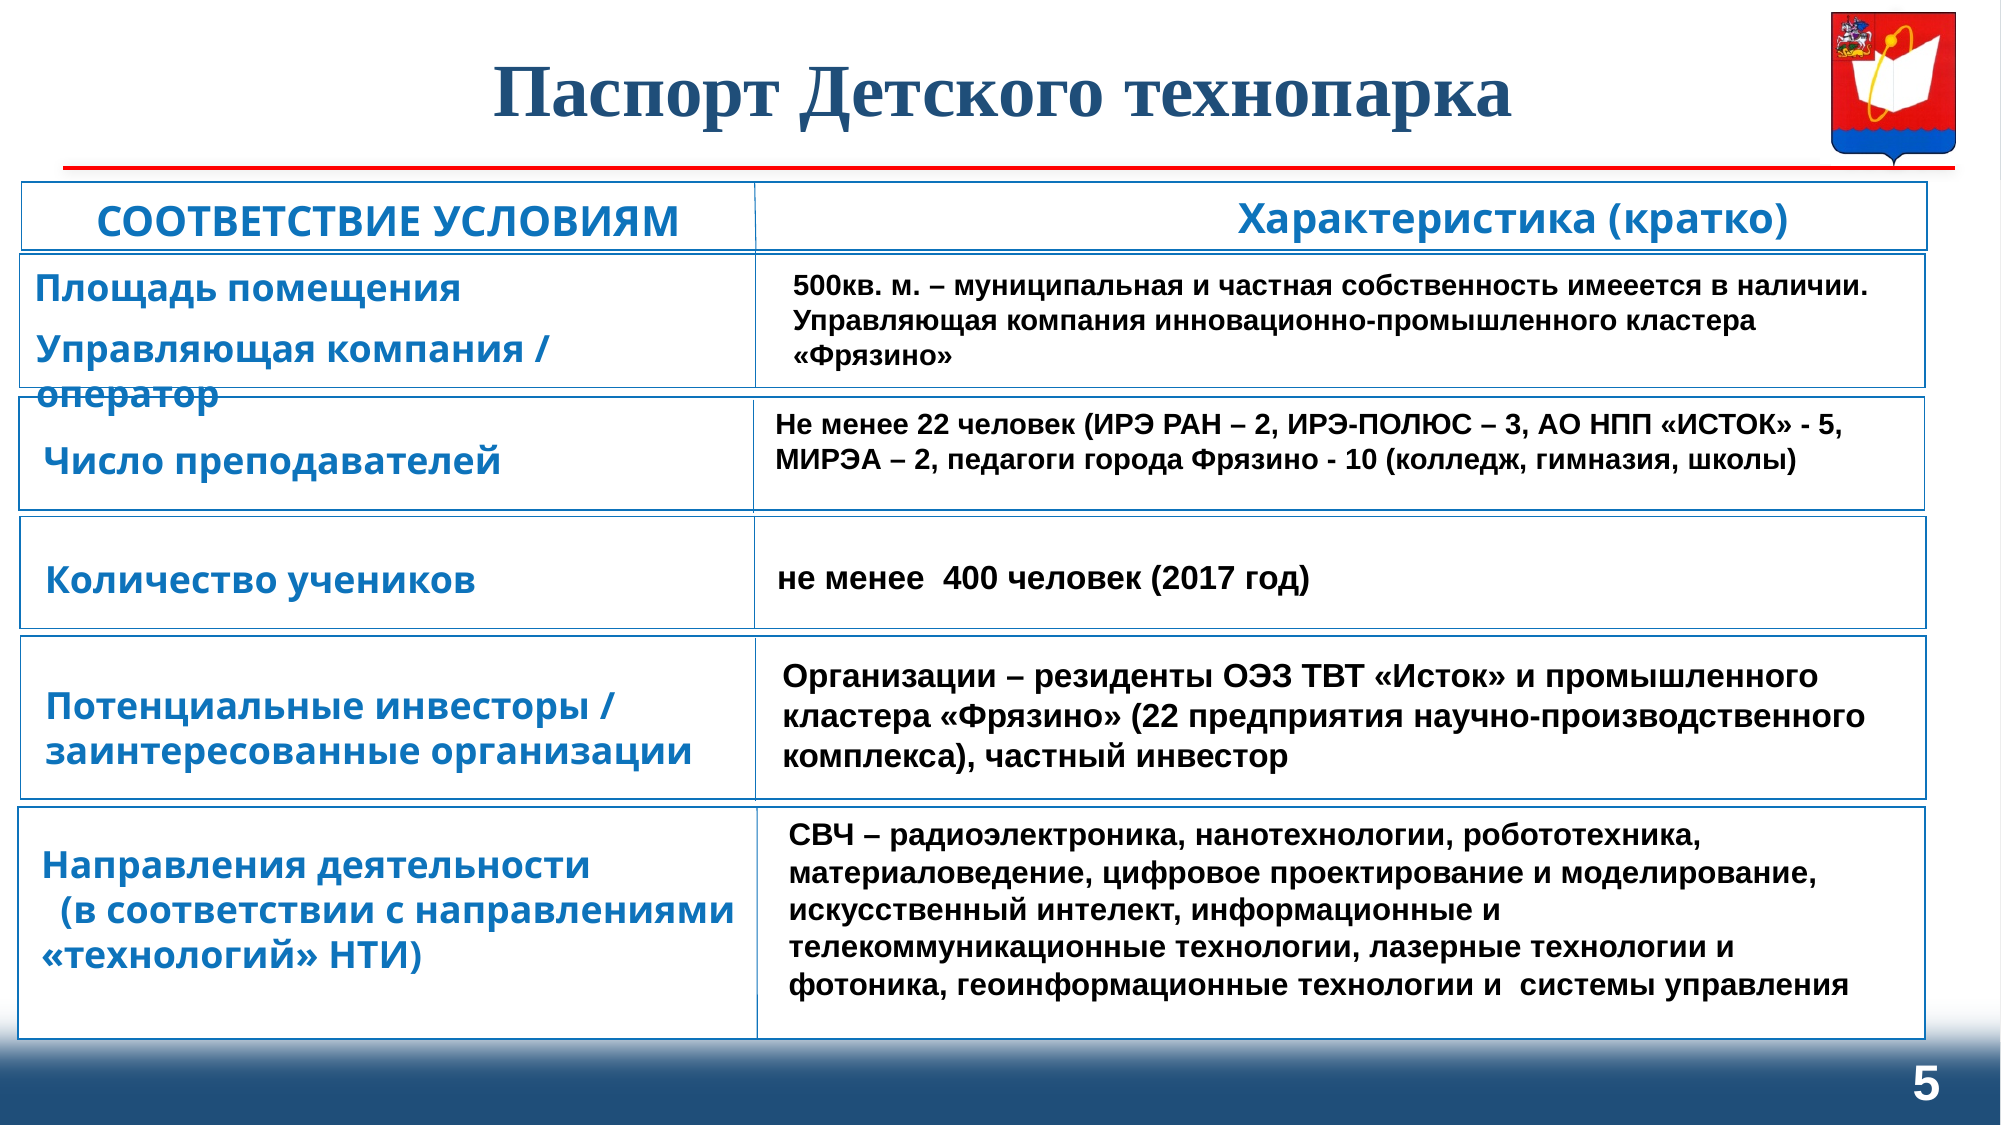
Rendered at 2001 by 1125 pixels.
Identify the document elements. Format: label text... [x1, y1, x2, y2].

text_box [1820, 12, 2000, 166]
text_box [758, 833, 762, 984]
text_box Управляющая компания / оператор [21, 389, 757, 396]
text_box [19, 249, 1925, 389]
title Паспорт Детского технопарка [0, 44, 1820, 159]
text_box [21, 181, 1928, 254]
picture [0, 999, 2000, 1125]
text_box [20, 636, 1926, 801]
text_box [17, 806, 756, 1040]
slide_number 5 [1897, 1042, 2000, 1125]
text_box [19, 396, 1925, 513]
text_box Направления деятельности (в соответствии с направлениями «технологий» НТИ) [26, 833, 756, 984]
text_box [20, 515, 1926, 629]
text_box [758, 806, 1926, 1040]
text_box СВЧ – радиоэлектроника, нанотехнологии, робототехника, материаловедение, цифровое проектирование и моделирование, искусственный интелект, информационные и телекоммуникационные технологии, лазерные технологии и фотоника, геоинформационные технологии и системы управления [773, 806, 1891, 1009]
